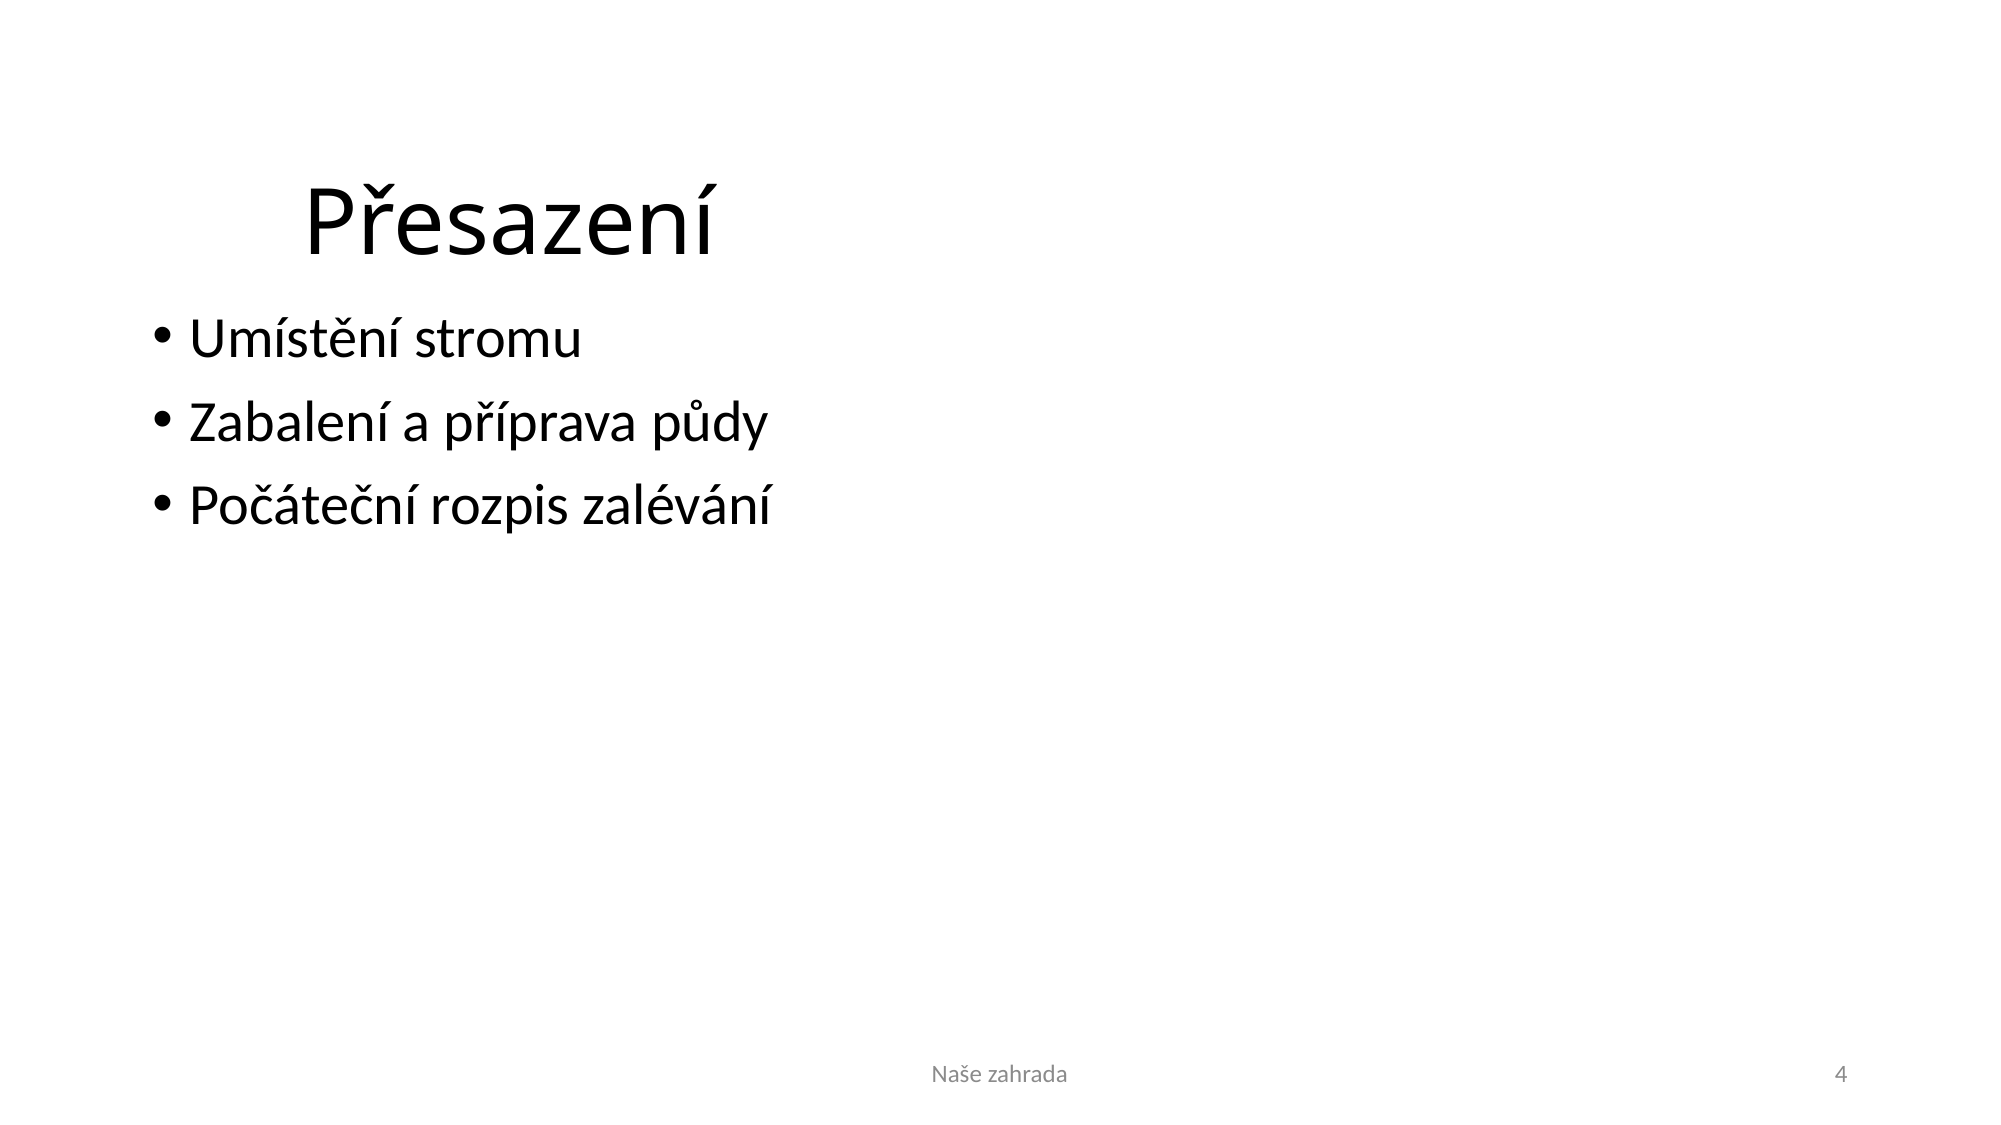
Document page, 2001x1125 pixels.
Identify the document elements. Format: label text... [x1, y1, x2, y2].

slide_number 4 [1412, 1042, 1863, 1103]
list Umístění stromu Zabalení a příprava půdy Počáteční rozpis zalévání [137, 299, 1863, 1014]
title Přesazení [287, 162, 1513, 288]
footer Naše zahrada [662, 1042, 1338, 1103]
